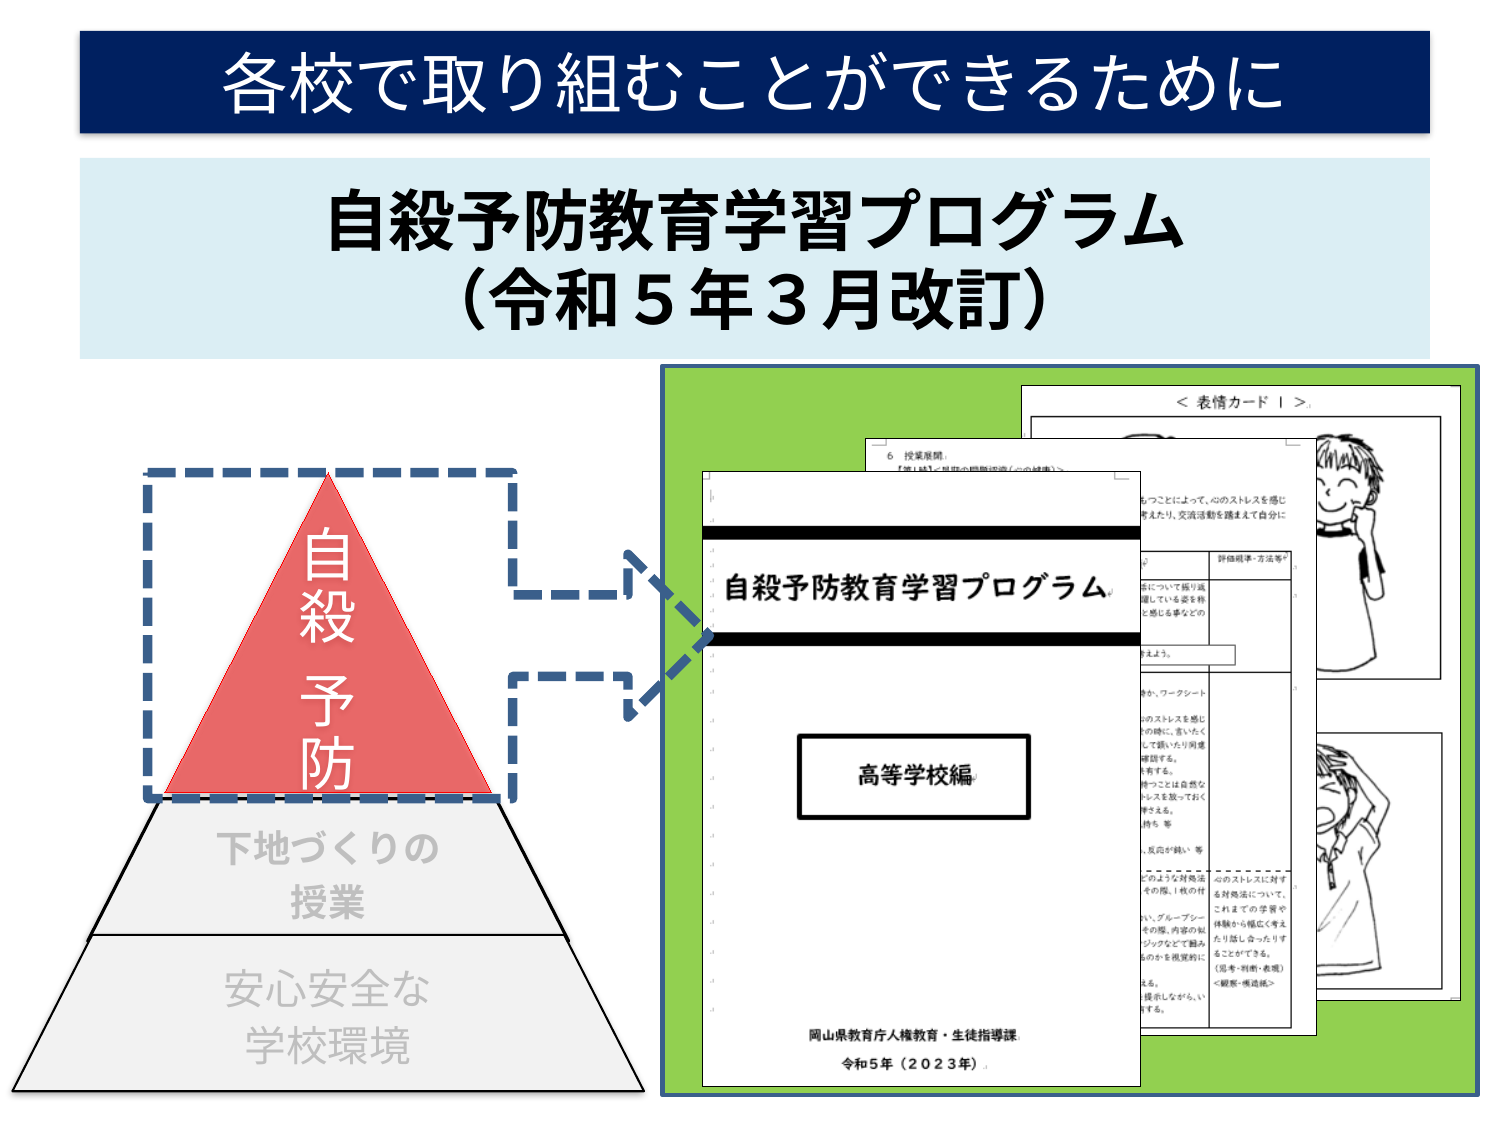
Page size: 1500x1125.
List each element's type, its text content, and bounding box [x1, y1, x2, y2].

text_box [702, 385, 1462, 1087]
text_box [12, 472, 645, 1092]
text_box [660, 364, 1480, 1097]
title 自殺予防教育学習プログラム （令和５年３月改訂） [79, 157, 1430, 359]
text_box 各校で取り組むことができるために [79, 30, 1431, 134]
text_box [649, 572, 697, 700]
